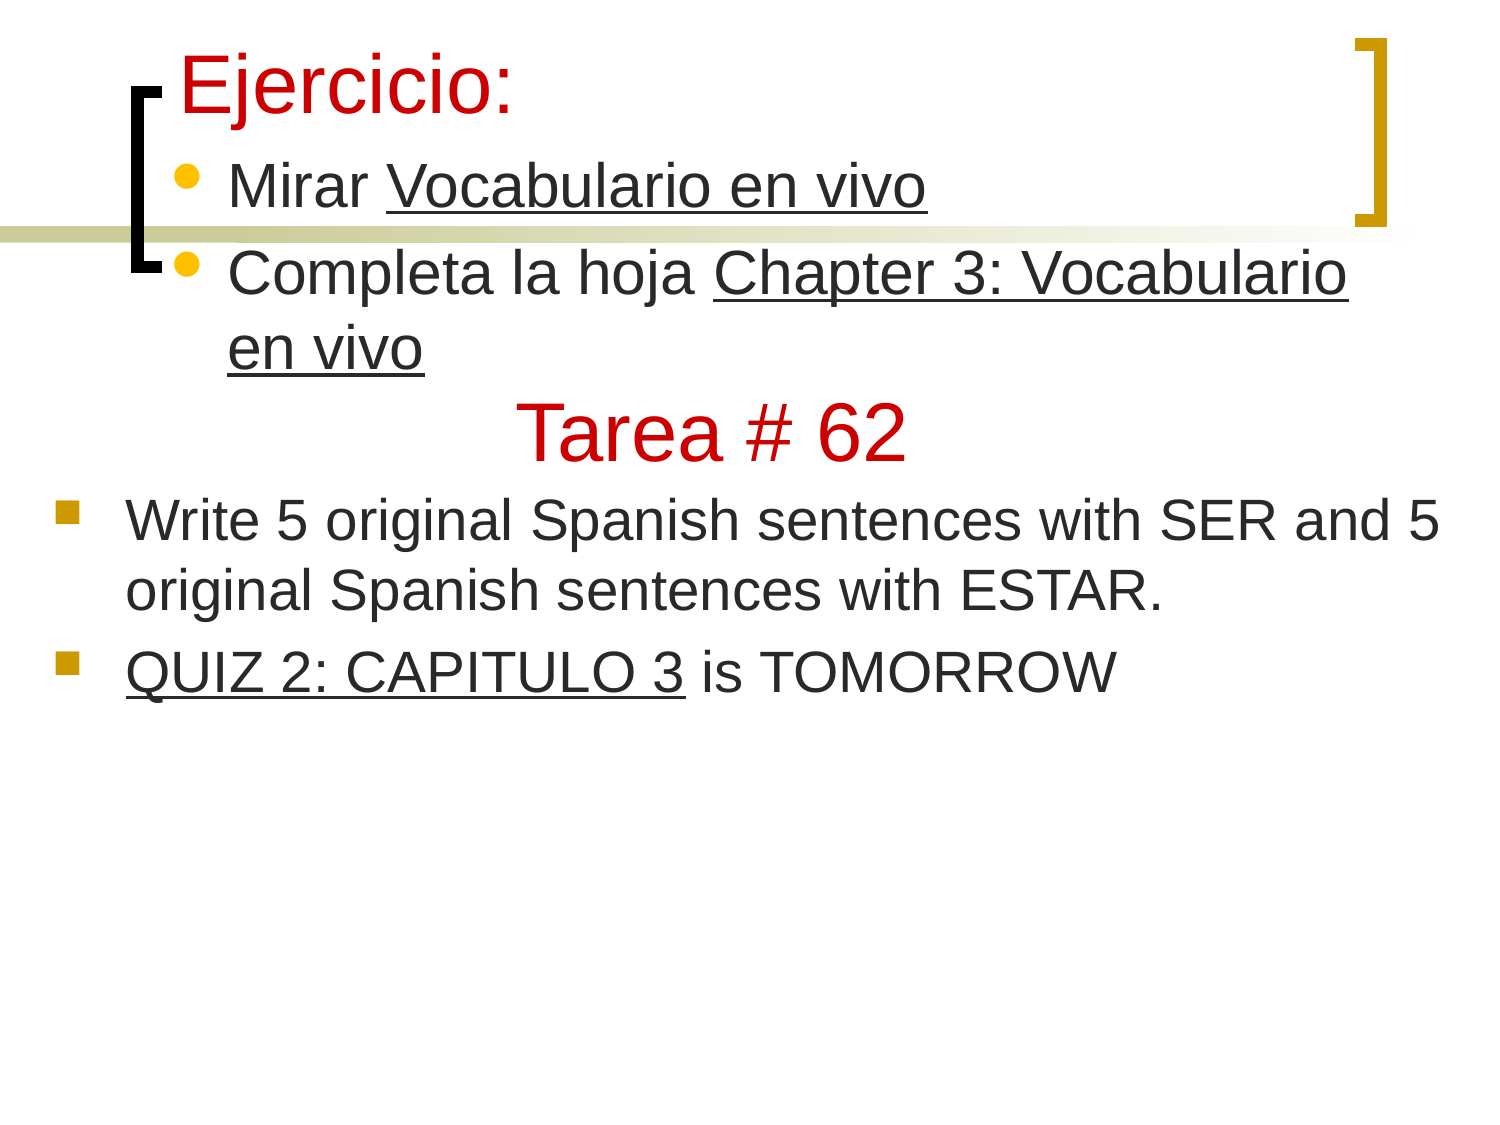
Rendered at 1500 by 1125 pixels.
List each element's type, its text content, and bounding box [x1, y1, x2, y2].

title Ejercicio: [163, 14, 1338, 137]
text_box Write 5 original Spanish sentences with SER and 5 original Spanish sentences with ESTAR. QUIZ 2: CAPITULO 3 is TOMORROW [37, 474, 1463, 1113]
text_box Tarea # 62 [125, 299, 1300, 474]
list Mirar Vocabulario en vivo Completa la hoja Chapter 3: Vocabulario en vivo [155, 137, 1413, 474]
